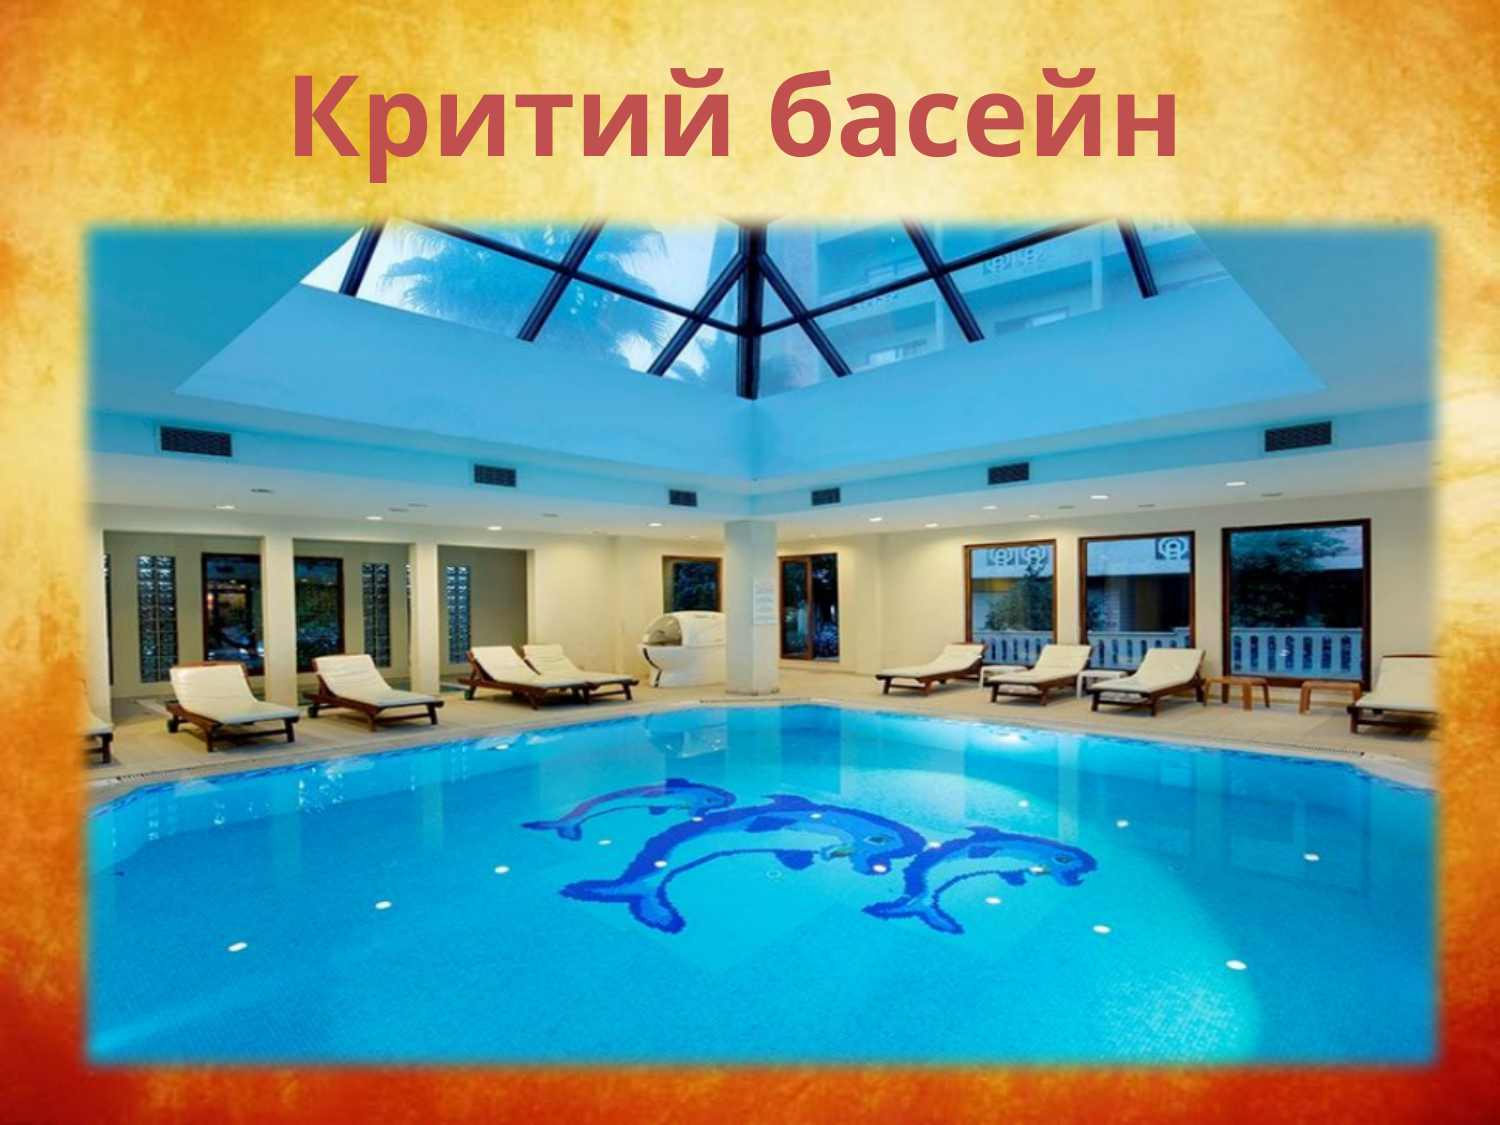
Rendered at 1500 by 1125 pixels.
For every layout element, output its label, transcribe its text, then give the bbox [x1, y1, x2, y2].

title Критий басейн [0, 0, 1500, 223]
picture [0, 210, 1500, 1125]
